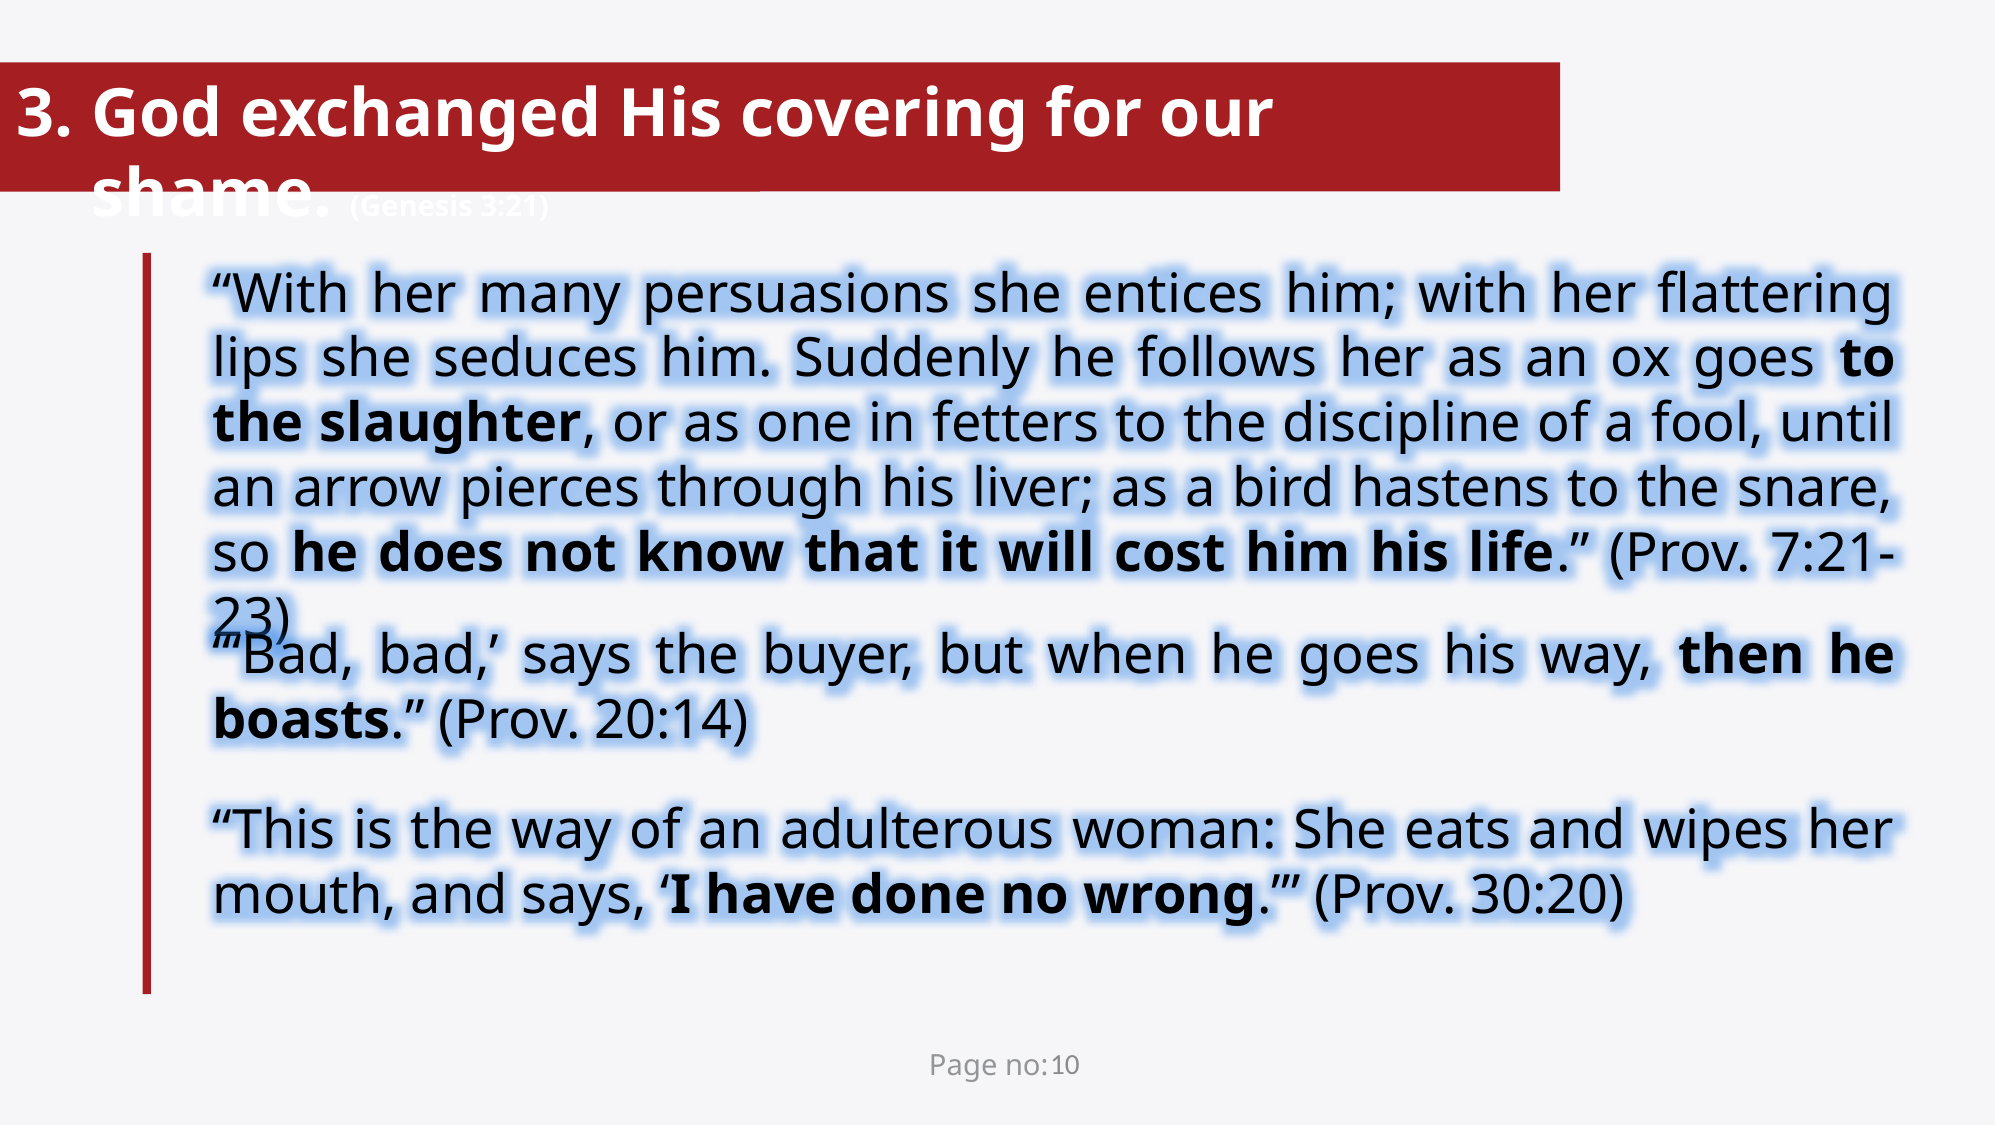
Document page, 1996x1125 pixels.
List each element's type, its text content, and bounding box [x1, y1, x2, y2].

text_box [1, 62, 1561, 194]
text_box “This is the way of an adulterous woman: She eats and wipes her mouth, and says, ‘I have done no wrong.’” (Prov. 30:20) [198, 787, 1911, 933]
text_box “‘Bad, bad,’ says the buyer, but when he goes his way, then he boasts.” (Prov. 20:14) [198, 612, 1911, 758]
text_box “With her many persuasions she entices him; with her flattering lips she seduces him. Suddenly he follows her as an ox goes to the slaughter, or as one in fetters to the discipline of a fool, until an arrow pierces through his liver; as a bird hastens to the snare, so he does not know that it will cost him his life.” (Prov. 7:21-23) [198, 250, 1911, 600]
